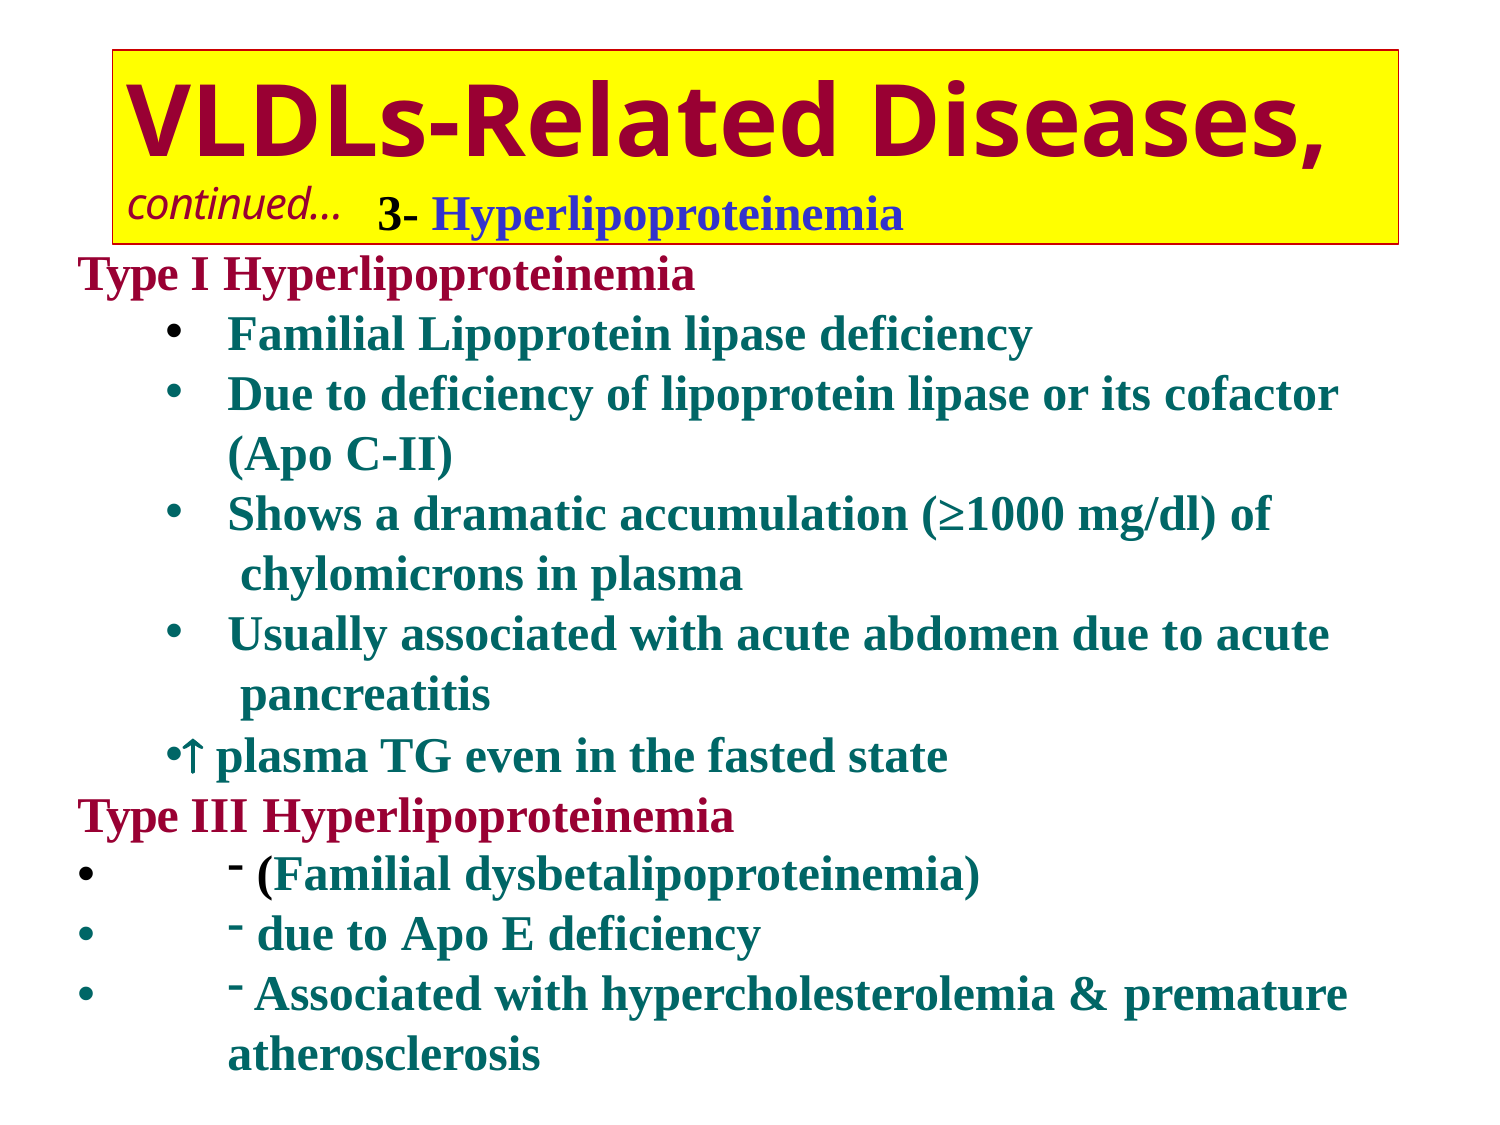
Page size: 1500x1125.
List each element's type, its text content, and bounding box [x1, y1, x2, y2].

text_box 3- Hyperlipoproteinemia Type I Hyperlipoproteinemia Familial Lipoprotein lipase deficiency Due to deficiency of lipoprotein lipase or its cofactor (Apo C-II) Shows a dramatic accumulation (≥1000 mg/dl) of chylomicrons in plasma Usually associated with acute abdomen due to acute pancreatitis  plasma TG even in the fasted state Type III Hyperlipoproteinemia [75, 180, 1341, 843]
text_box • • • [75, 840, 98, 1021]
text_box (Familial dysbetalipoproteinemia) due to Apo E deficiency Associated with hypercholesterolemia & premature atherosclerosis [225, 840, 1356, 1081]
title VLDLs-Related Diseases, continued… [112, 50, 1399, 244]
